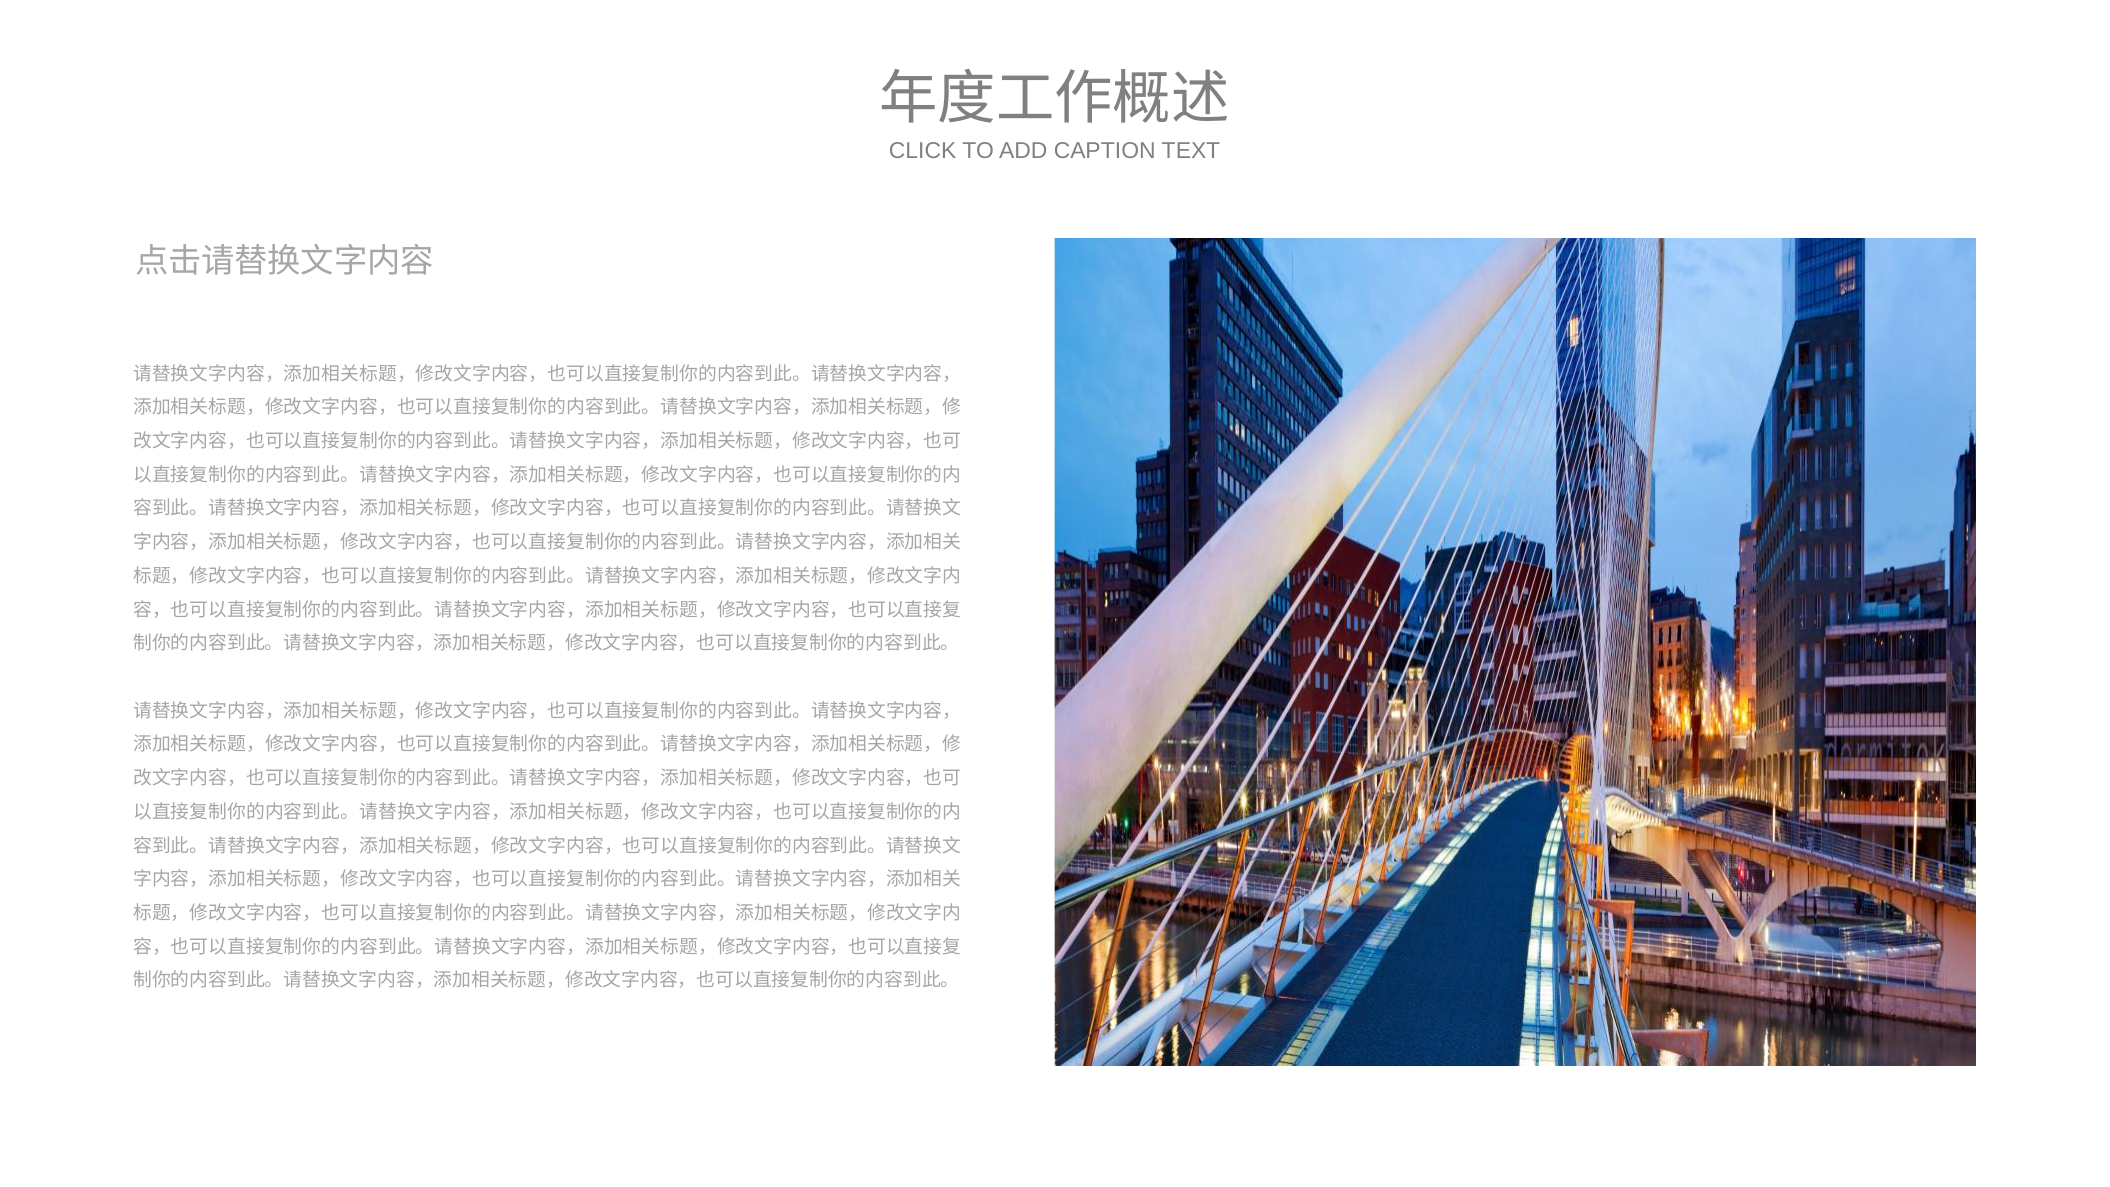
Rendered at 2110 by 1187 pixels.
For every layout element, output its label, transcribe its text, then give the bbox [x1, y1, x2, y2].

text_box 年度工作概述 [865, 60, 1245, 131]
text_box CLICK TO ADD CAPTION TEXT [865, 135, 1245, 163]
text_box [1054, 238, 1977, 1067]
text_box 请替换文字内容，添加相关标题，修改文字内容，也可以直接复制你的内容到此。请替换文字内容，添加相关标题，修改文字内容，也可以直接复制你的内容到此。请替换文字内容，添加相关标题，修改文字内容，也可以直接复制你的内容到此。请替换文字内容，添加相关标题，修改文字内容，也可以直接复制你的内容到此。请替换文字内容，添加相关标题，修改文字内容，也可以直接复制你的内容到此。请替换文字内容，添加相关标题，修改文字内容，也可以直接复制你的内容到此。请替换文字内容，添加相关标题，修改文字内容，也可以直接复制你的内容到此。请替换文字内容，添加相关标题，修改文字内容，也可以直接复制你的内容到此。请替换文字内容，添加相关标题，修改文字内容，也可以直接复制你的内容到此。请替换文字内容，添加相关标题，修改文字内容，也可以直接复制你的内容到此。请替换文字内容，添加相关标题，修改文字内容，也可以直接复制你的内容到此。 请替换文字内容，添加相关标题，修改文字内容，也可以直接复制你的内容到此。请替换文字内容，添加相关标题，修改文字内容，也可以直接复制你的内容到此。请替换文字内容，添加相关标题，修改文字内容，也可以直接复制你的内容到此。请替换文字内容，添加相关标题，修改文字内容，也可以直接复制你的内容到此。请替换文字内容，添加相关标题，修改文字内容，也可以直接复制你的内容到此。请替换文字内容，添加相关标题，修改文字内容，也可以直接复制你的内容到此。请替换文字内容，添加相关标题，修改文字内容，也可以直接复制你的内容到此。请替换文字内容，添加相关标题，修改文字内容，也可以直接复制你的内容到此。请替换文字内容，添加相关标题，修改文字内容，也可以直接复制你的内容到此。请替换文字内容，添加相关标题，修改文字内容，也可以直接复制你的内容到此。请替换文字内容，添加相关标题，修改文字内容，也可以直接复制你的内容到此。 [133, 349, 961, 991]
text_box 点击请替换文字内容 [135, 238, 435, 279]
